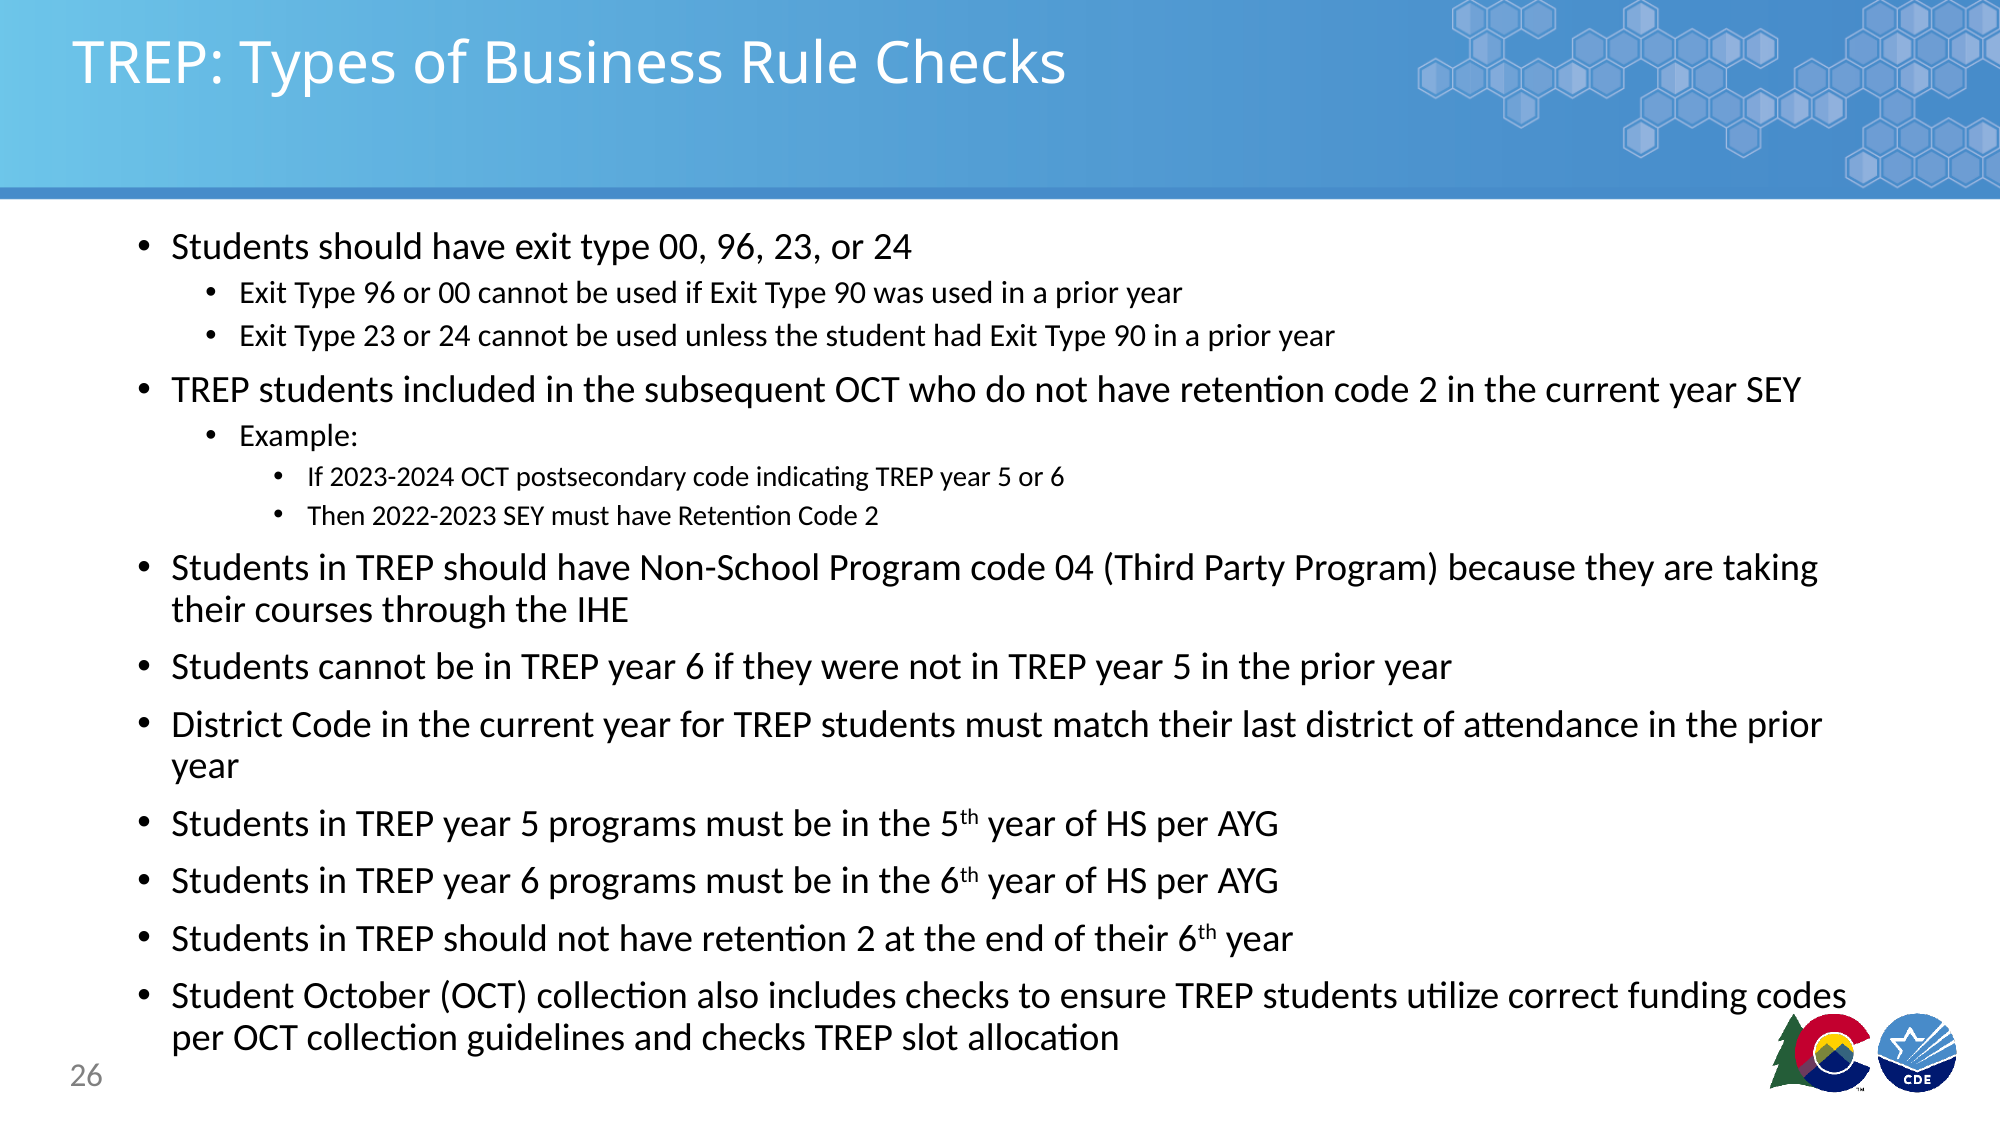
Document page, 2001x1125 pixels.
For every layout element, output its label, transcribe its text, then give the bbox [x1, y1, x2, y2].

picture [0, 0, 2000, 200]
title TREP: Types of Business Rule Checks [72, 33, 1396, 182]
slide_number 26 [54, 1042, 505, 1103]
list Students should have exit type 00, 96, 23, or 24 Exit Type 96 or 00 cannot be used if Exit Type 90 was used in a prior year Exit Type 23 or 24 cannot be used unless the student had Exit Type 90 in a prior year TREP students included in the subsequent OCT who do not have retention code 2 in the current year SEY Example: If 2023-2024 OCT postsecondary code indicating TREP year 5 or 6 Then 2022-2023 SEY must have Retention Code 2 Students in TREP should have Non-School Program code 04 (Third Party Program) because they are taking their courses through the IHE Students cannot be in TREP year 6 if they were not in TREP year 5 in the prior year District Code in the current year for TREP students must match their last district of attendance in the prior year Students in TREP year 5 programs must be in the 5th year of HS per AYG Students in TREP year 6 programs must be in the 6th year of HS per AYG Students in TREP should not have retention 2 at the end of their 6th year Student October (OCT) collection also includes checks to ensure TREP students utilize correct funding codes per OCT collection guidelines and checks TREP slot allocation [137, 226, 1863, 1062]
picture [1768, 1012, 1957, 1093]
